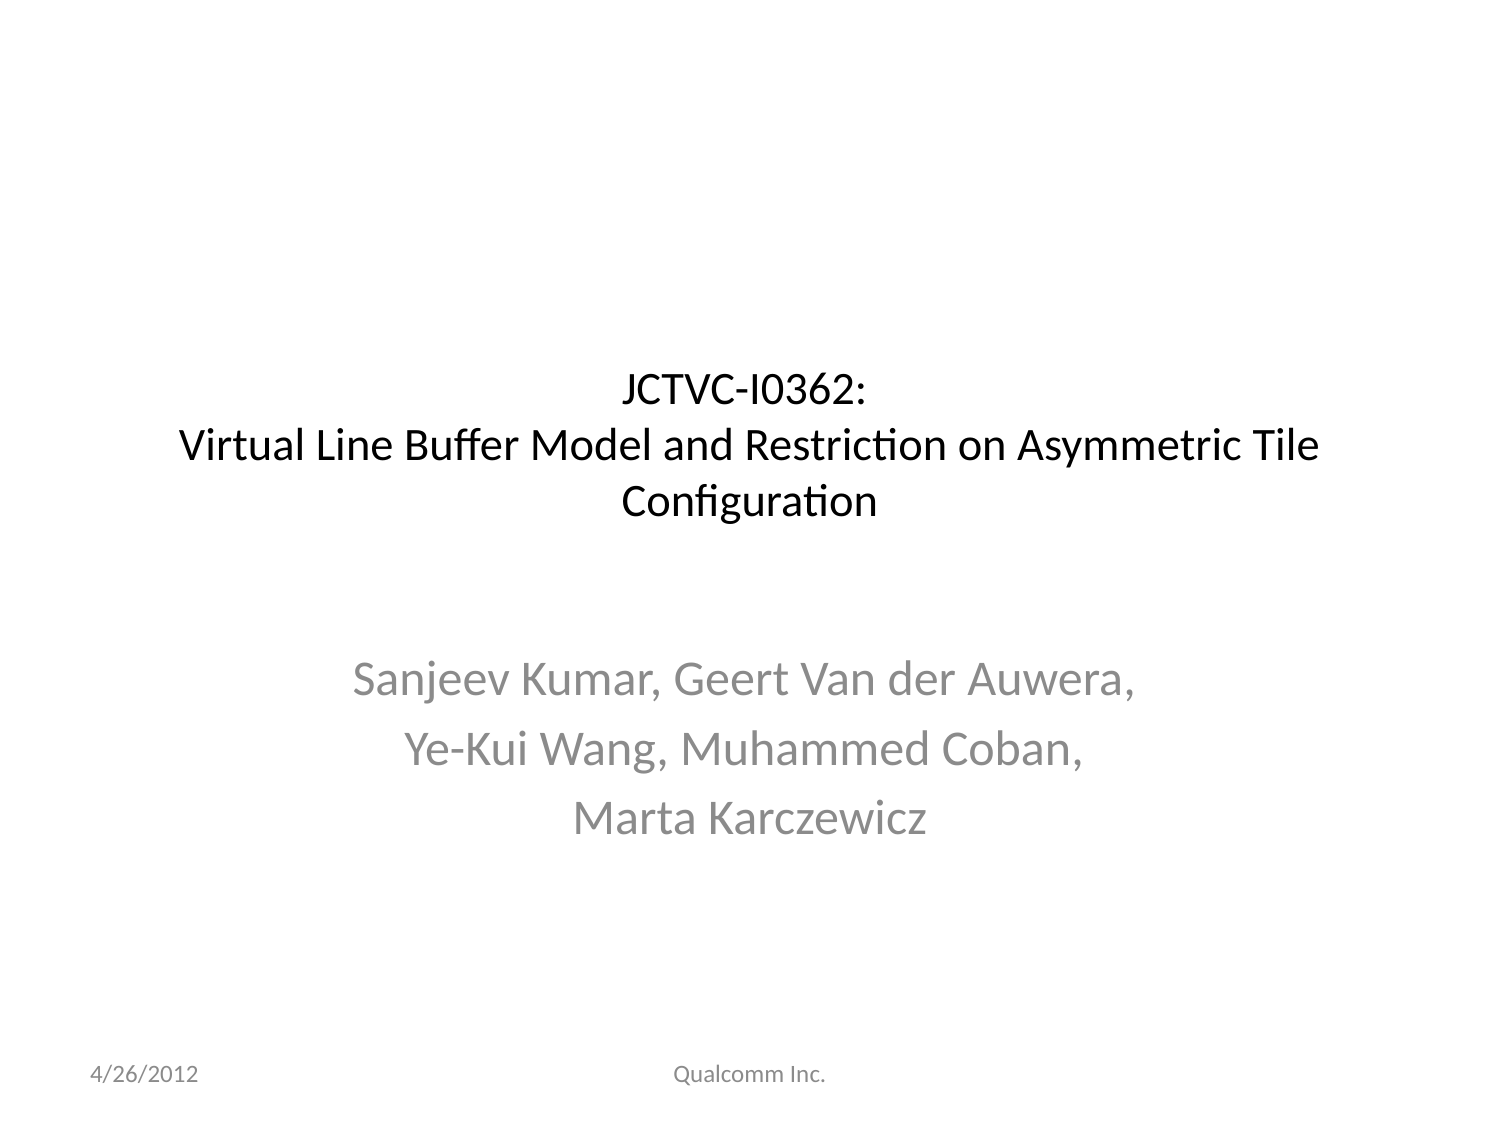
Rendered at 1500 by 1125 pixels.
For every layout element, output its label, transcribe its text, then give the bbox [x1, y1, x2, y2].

subtitle Sanjeev Kumar, Geert Van der Auwera, Ye-Kui Wang, Muhammed Coban, Marta Karczewicz [225, 637, 1275, 925]
footer Qualcomm Inc. [512, 1042, 988, 1103]
title JCTVC-I0362: Virtual Line Buffer Model and Restriction on Asymmetric Tile Configuration [112, 349, 1388, 591]
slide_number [75, 1042, 425, 1103]
